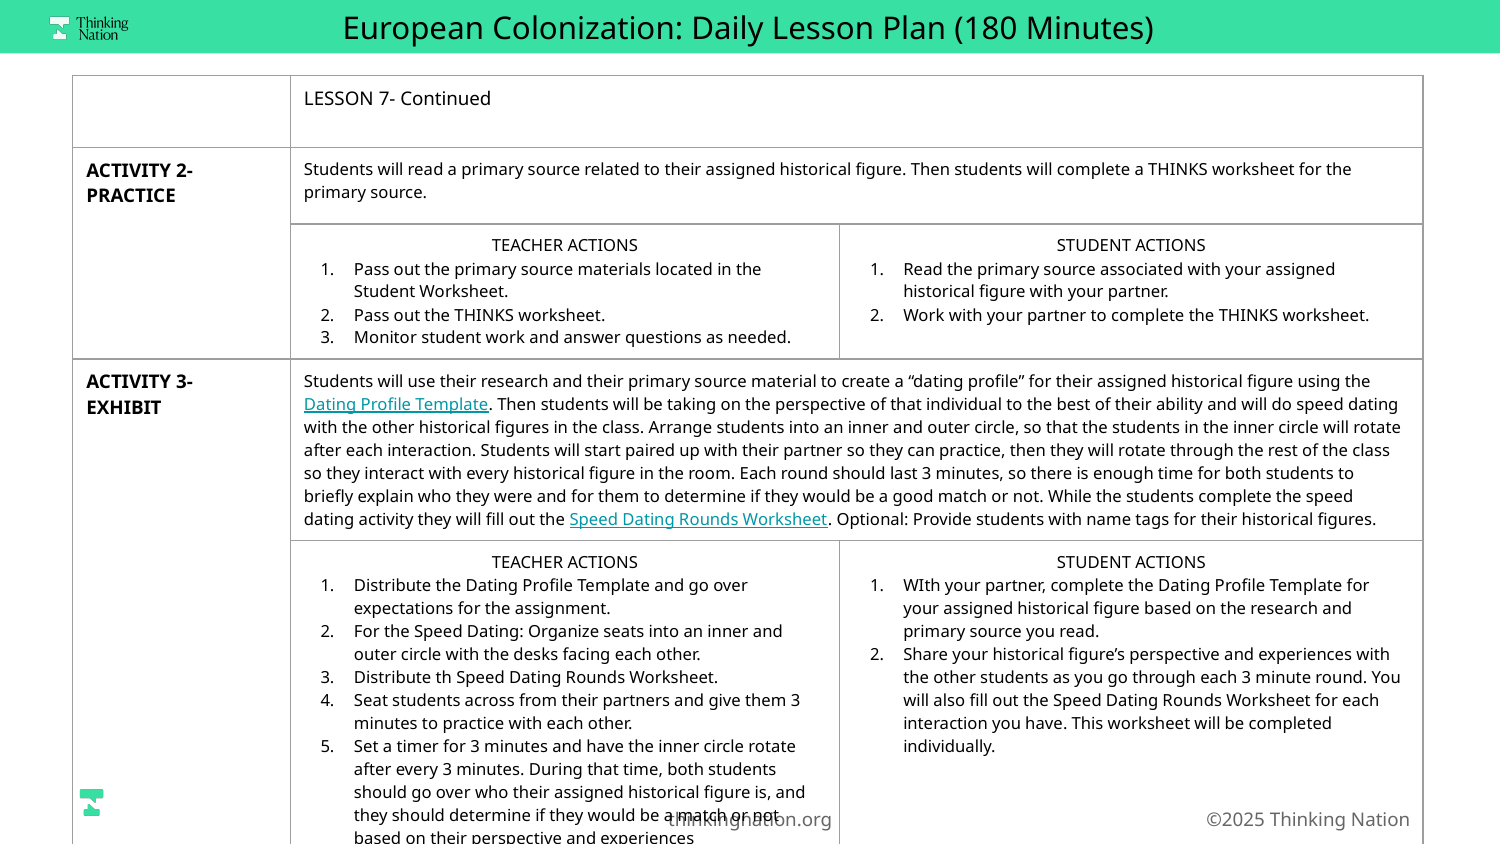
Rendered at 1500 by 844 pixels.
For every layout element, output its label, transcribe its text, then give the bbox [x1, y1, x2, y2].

table_cell Students will read a primary source related to their assigned historical figure. Then students will complete a THINKS worksheet for the primary source. [291, 148, 1422, 223]
text_box European Colonization: Daily Lesson Plan (180 Minutes) [0, 0, 1500, 54]
table_cell STUDENT ACTIONS WIth your partner, complete the Dating Profile Template for your assigned historical figure based on the research and primary source you read. Share your historical figure’s perspective and experiences with the other students as you go through each 3 minute round. You will also fill out the Speed Dating Rounds Worksheet for each interaction you have. This worksheet will be completed individually. [840, 541, 1422, 844]
table_header LESSON 7- Continued [291, 76, 1422, 147]
table_cell TEACHER ACTIONS Distribute the Dating Profile Template and go over expectations for the assignment. For the Speed Dating: Organize seats into an inner and outer circle with the desks facing each other. Distribute th Speed Dating Rounds Worksheet. Seat students across from their partners and give them 3 minutes to practice with each other. Set a timer for 3 minutes and have the inner circle rotate after every 3 minutes. During that time, both students should go over who their assigned historical figure is, and they should determine if they would be a match or not based on their perspective and experiences [291, 541, 839, 844]
table_cell ACTIVITY 2- PRACTICE [73, 148, 290, 358]
table_cell Students will use their research and their primary source material to create a “dating profile” for their assigned historical figure using the Dating Profile Template. Then students will be taking on the perspective of that individual to the best of their ability and will do speed dating with the other historical figures in the class. Arrange students into an inner and outer circle, so that the students in the inner circle will rotate after each interaction. Students will start paired up with their partner so they can practice, then they will rotate through the rest of the class so they interact with every historical figure in the room. Each round should last 3 minutes, so there is enough time for both students to briefly explain who they were and for them to determine if they would be a good match or not. While the students complete the speed dating activity they will fill out the Speed Dating Rounds Worksheet. Optional: Provide students with name tags for their historical figures. [291, 360, 1422, 540]
table_cell STUDENT ACTIONS Read the primary source associated with your assigned historical figure with your partner. Work with your partner to complete the THINKS worksheet. [840, 225, 1422, 358]
table_cell ACTIVITY 3- EXHIBIT [73, 360, 290, 844]
table_header [73, 76, 290, 147]
picture [73, 783, 110, 821]
table_cell TEACHER ACTIONS Pass out the primary source materials located in the Student Worksheet. Pass out the THINKS worksheet. Monitor student work and answer questions as needed. [291, 225, 839, 358]
picture [41, 9, 131, 47]
